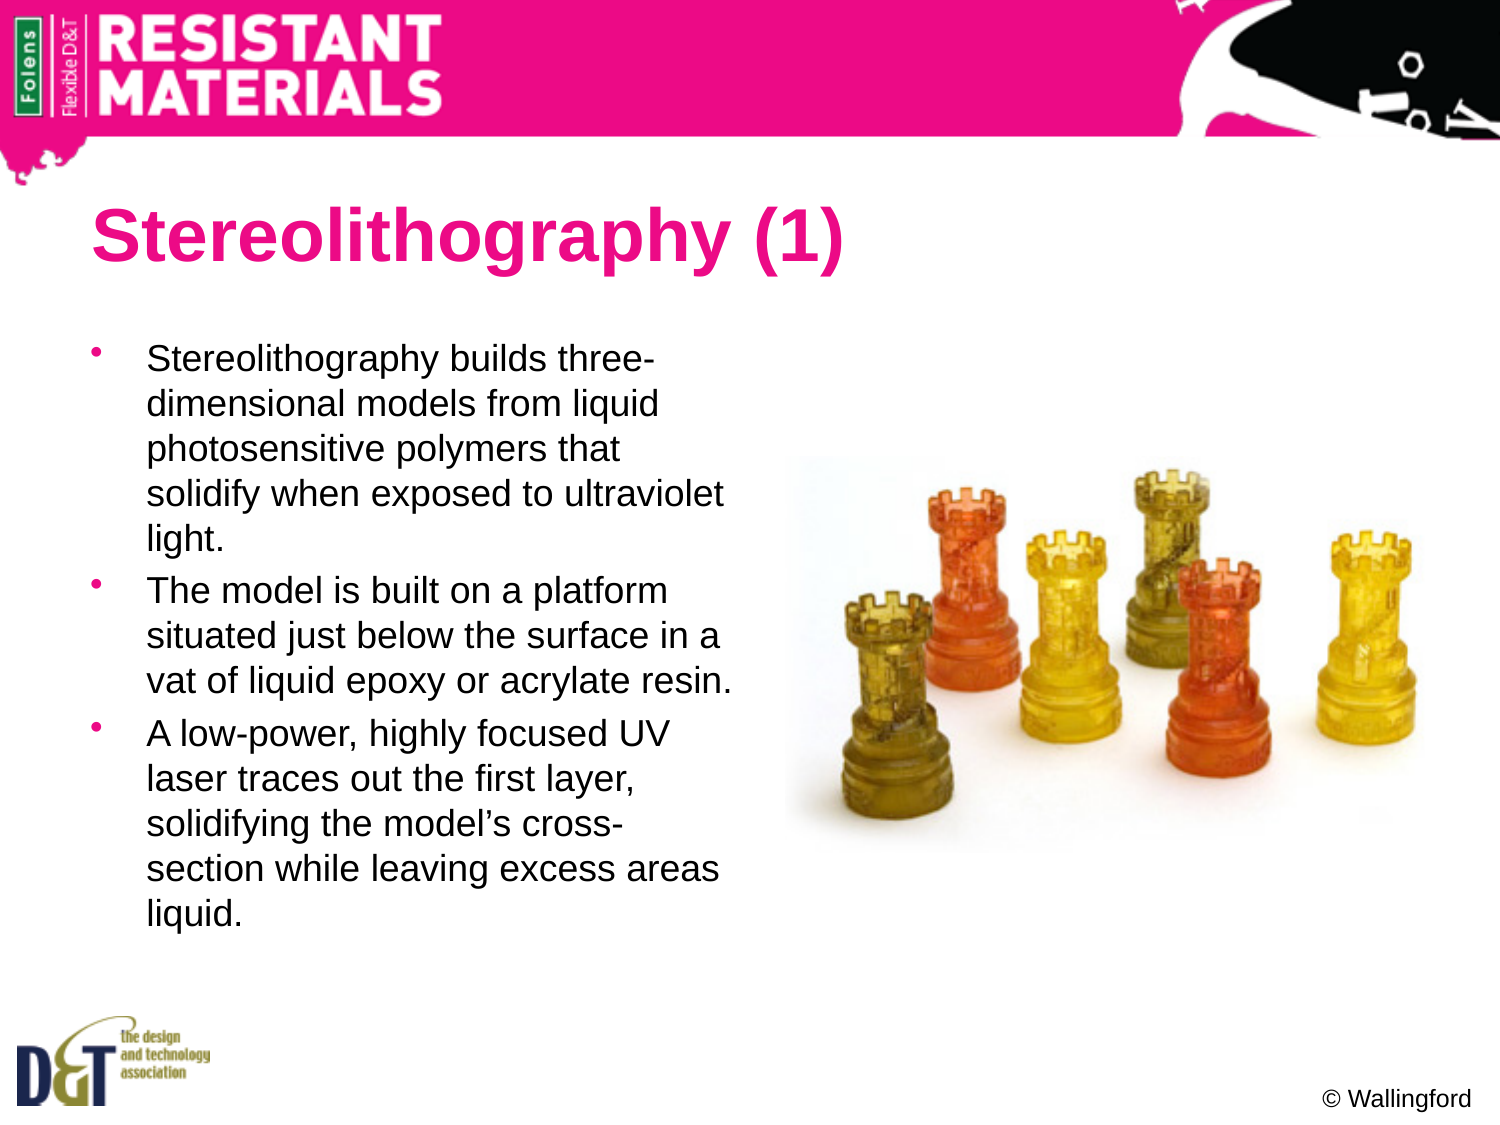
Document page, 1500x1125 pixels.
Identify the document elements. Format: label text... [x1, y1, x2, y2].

text_box © Wallingford [1257, 1074, 1495, 1125]
title Stereolithography (1) [76, 160, 1427, 301]
list Stereolithography builds three-dimensional models from liquid photosensitive polymers that solidify when exposed to ultraviolet light. The model is built on a platform situated just below the surface in a vat of liquid epoxy or acrylate resin. A low-power, highly focused UV laser traces out the first layer, solidifying the model’s cross-section while leaving excess areas liquid. [75, 326, 750, 1005]
picture [0, 0, 1500, 1125]
